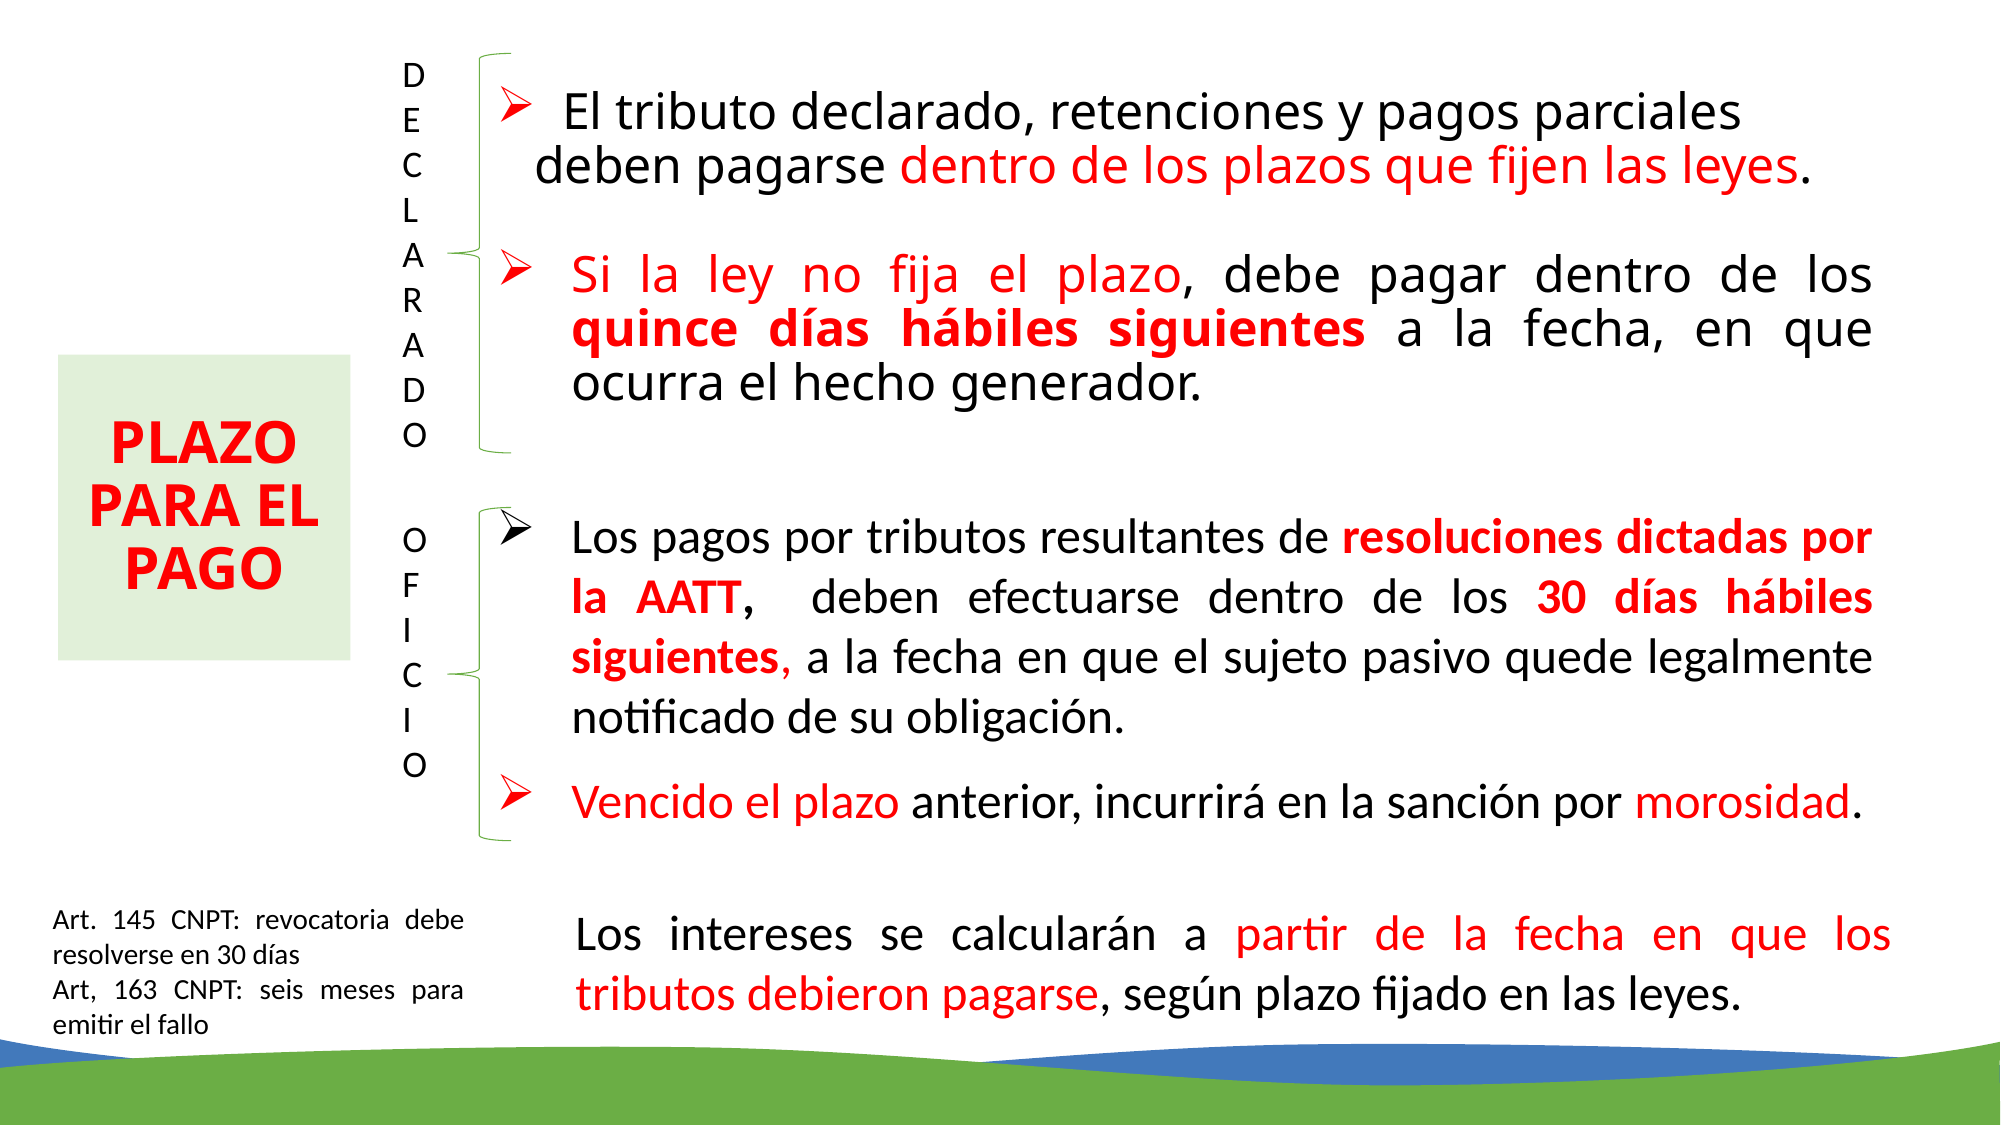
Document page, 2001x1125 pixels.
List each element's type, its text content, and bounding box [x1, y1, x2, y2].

text_box [447, 52, 512, 454]
text_box Los pagos por tributos resultantes de resoluciones dictadas por la AATT, deben efectuarse dentro de los 30 días hábiles siguientes, a la fecha en que el sujeto pasivo quede legalmente notificado de su obligación. Vencido el plazo anterior, incurrirá en la sanción por morosidad. [481, 496, 1889, 836]
text_box Los intereses se calcularán a partir de la fecha en que los tributos debieron pagarse, según plazo fijado en las leyes. [560, 892, 1907, 1028]
title PLAZO PARA EL PAGO [58, 354, 351, 661]
text_box D E C L A R A D O [387, 42, 482, 507]
text_box Art. 145 CNPT: revocatoria debe resolverse en 30 días Art, 163 CNPT: seis meses para emitir el fallo [37, 892, 480, 1048]
text_box [447, 506, 512, 842]
text_box El tributo declarado, retenciones y pagos parciales deben pagarse dentro de los plazos que fijen las leyes. Si la ley no fija el plazo, debe pagar dentro de los quince días hábiles siguientes a la fecha, en que ocurra el hecho generador. [482, 78, 1889, 460]
text_box O F I C I O [387, 507, 435, 838]
